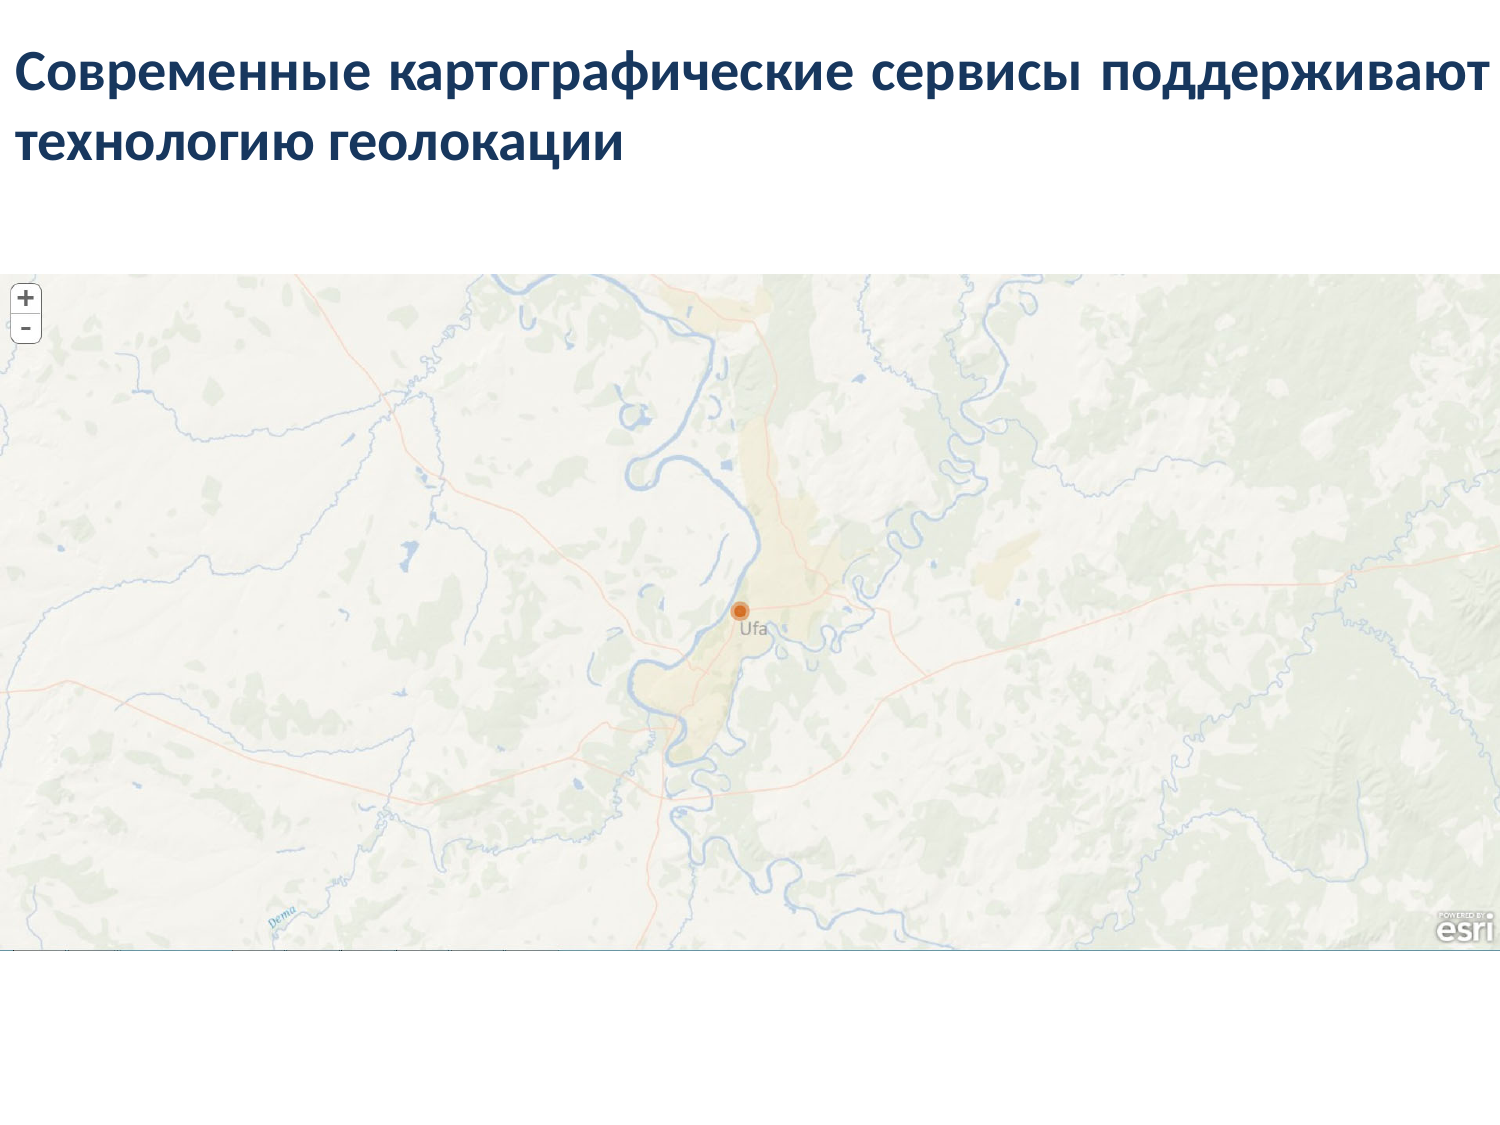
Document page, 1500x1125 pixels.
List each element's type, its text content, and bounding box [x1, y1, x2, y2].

text_box Современные картографические сервисы поддерживают технологию геолокации [0, 24, 1500, 180]
picture [0, 274, 1500, 951]
